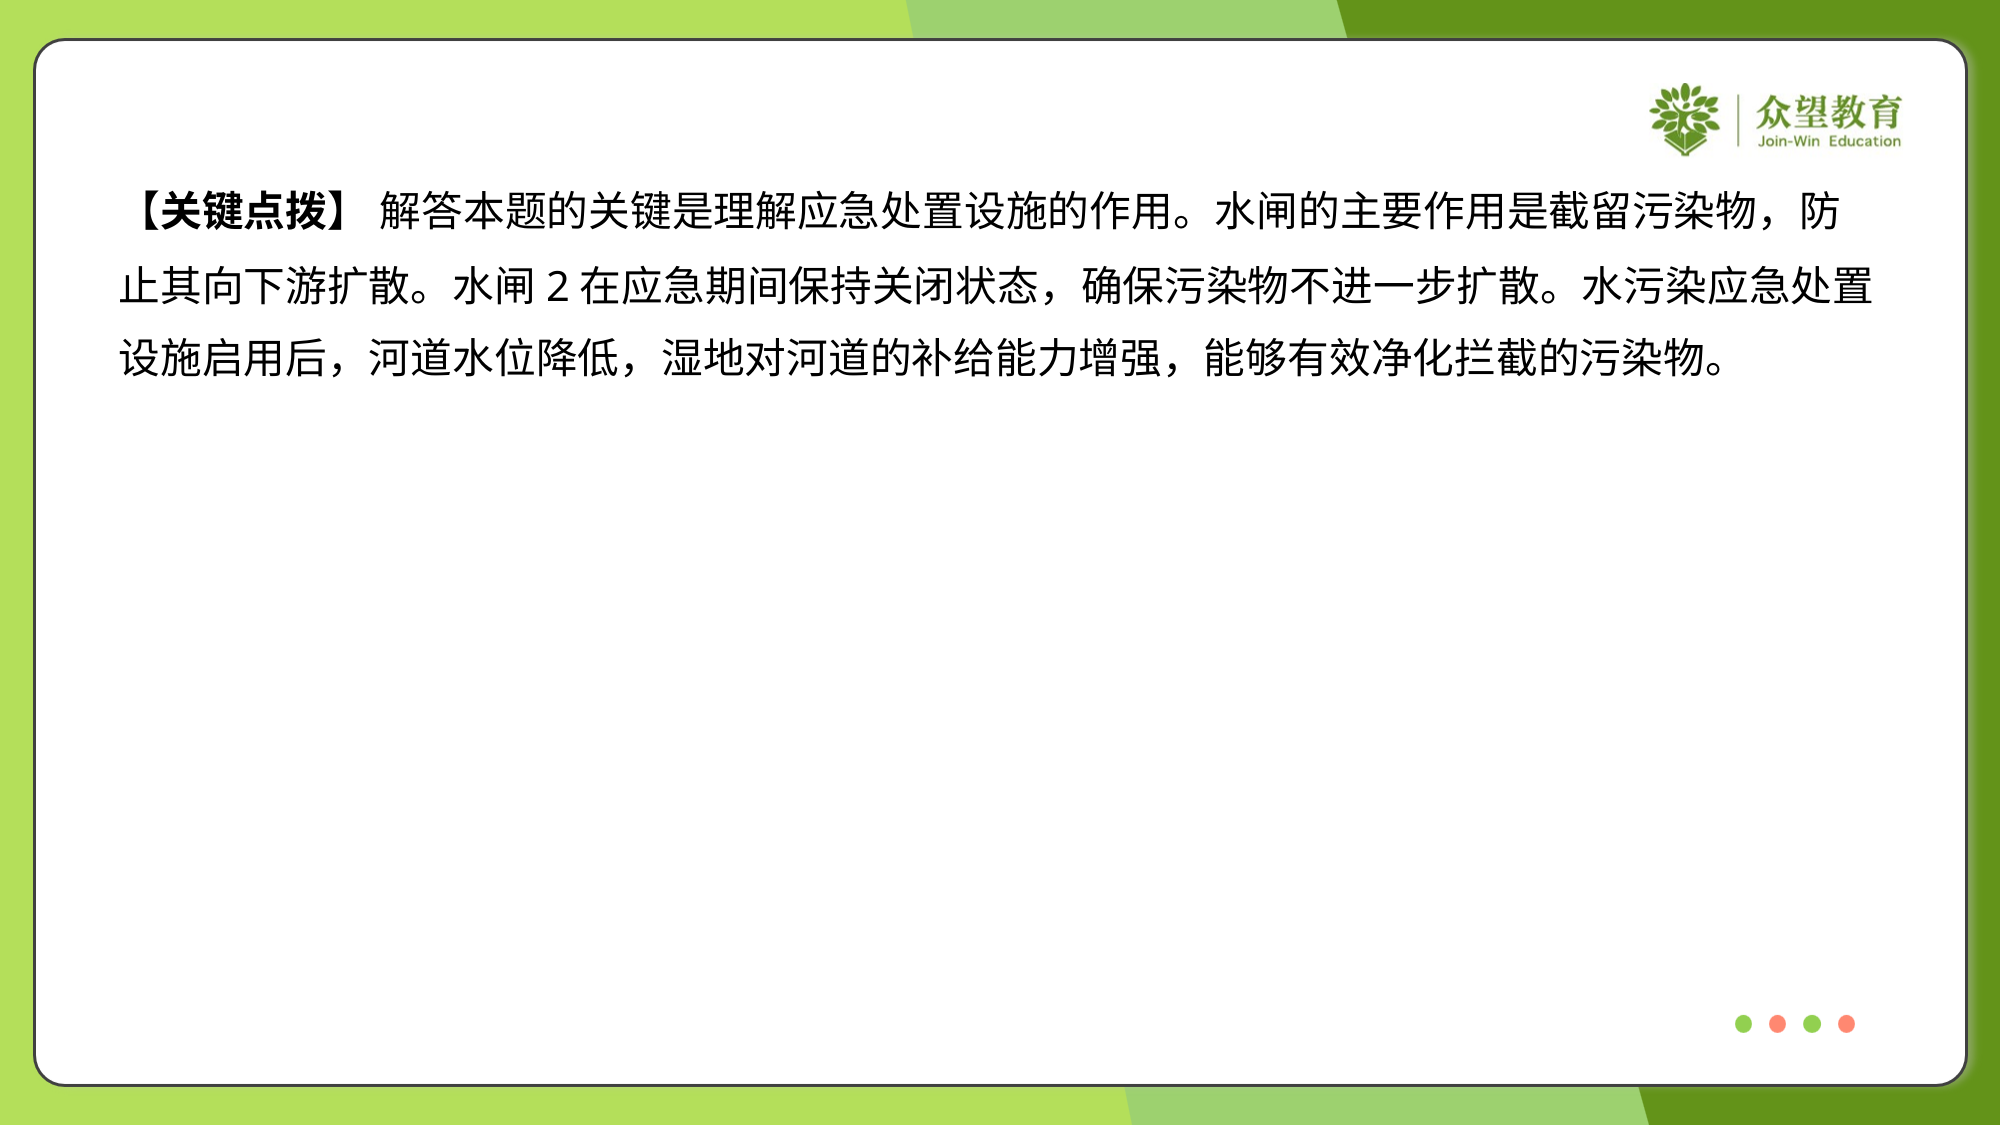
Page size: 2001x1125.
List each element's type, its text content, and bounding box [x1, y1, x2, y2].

picture [0, 0, 2000, 1125]
text_box 【关键点拨】 解答本题的关键是理解应急处置设施的作用。水闸的主要作用是截留污染物，防 止其向下游扩散。水闸2在应急期间保持关闭状态，确保污染物不进一步扩散。水污染应急处置 设施启用后，河道水位降低，湿地对河道的补给能力增强，能够有效净化拦截的污染物。 [118, 159, 1883, 375]
